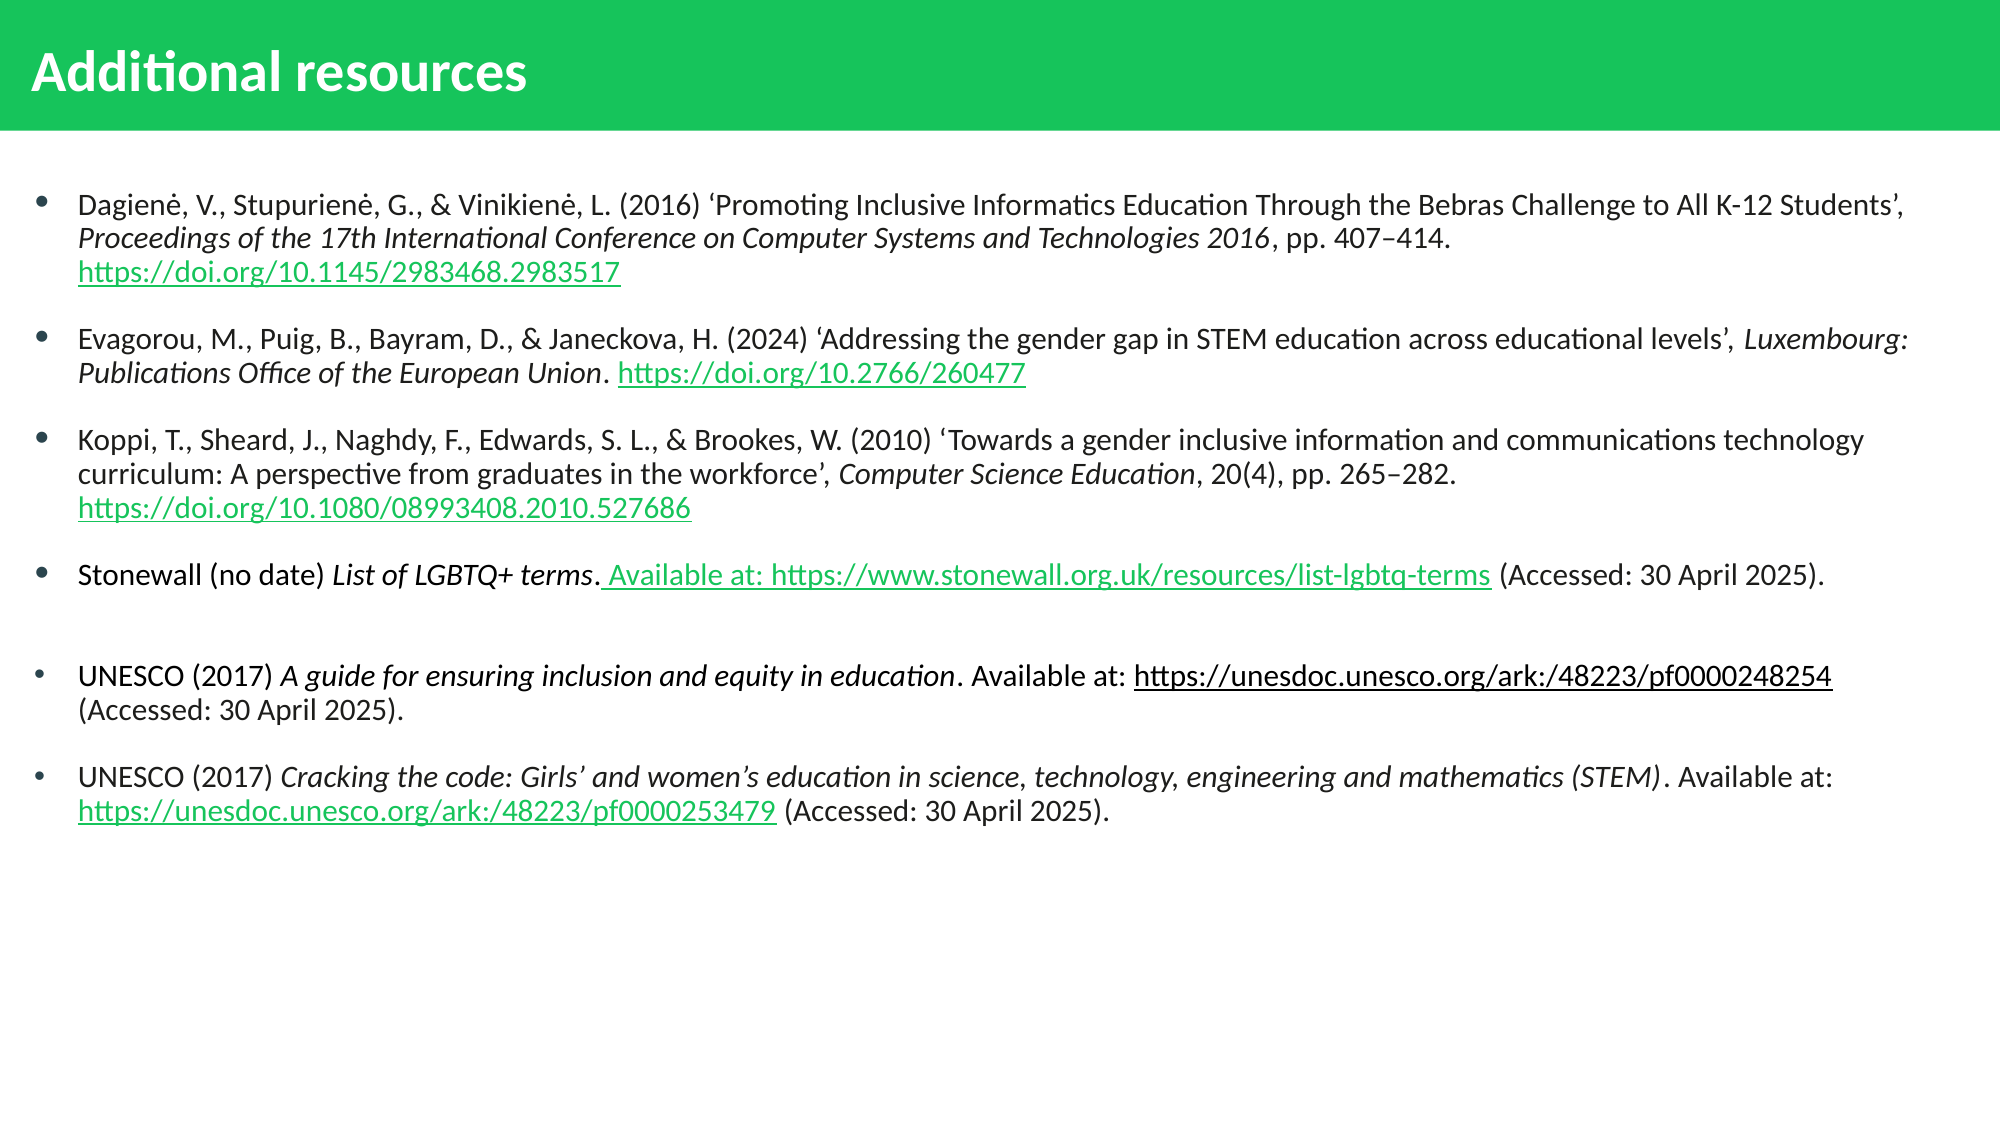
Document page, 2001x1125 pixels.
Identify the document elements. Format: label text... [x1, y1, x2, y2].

title Additional resources [16, 13, 1976, 131]
list Dagienė, V., Stupurienė, G., & Vinikienė, L. (2016) ‘Promoting Inclusive Informatics Education Through the Bebras Challenge to All K-12 Students’, Proceedings of the 17th International Conference on Computer Systems and Technologies 2016, pp. 407–414. https://doi.org/10.1145/2983468.2983517 Evagorou, M., Puig, B., Bayram, D., & Janeckova, H. (2024) ‘Addressing the gender gap in STEM education across educational levels’, Luxembourg: Publications Office of the European Union. https://doi.org/10.2766/260477 Koppi, T., Sheard, J., Naghdy, F., Edwards, S. L., & Brookes, W. (2010) ‘Towards a gender inclusive information and communications technology curriculum: A perspective from graduates in the workforce’, Computer Science Education, 20(4), pp. 265–282. https://doi.org/10.1080/08993408.2010.527686 Stonewall (no date) List of LGBTQ+ terms. Available at: https://www.stonewall.org.uk/resources/list-lgbtq-terms (Accessed: 30 April 2025). UNESCO (2017) A guide for ensuring inclusion and equity in education. Available at: https://unesdoc.unesco.org/ark:/48223/pf0000248254 (Accessed: 30 April 2025). UNESCO (2017) Cracking the code: Girls’ and women’s education in science, technology, engineering and mathematics (STEM). Available at: https://unesdoc.unesco.org/ark:/48223/pf0000253479 (Accessed: 30 April 2025). [16, 180, 1976, 1049]
